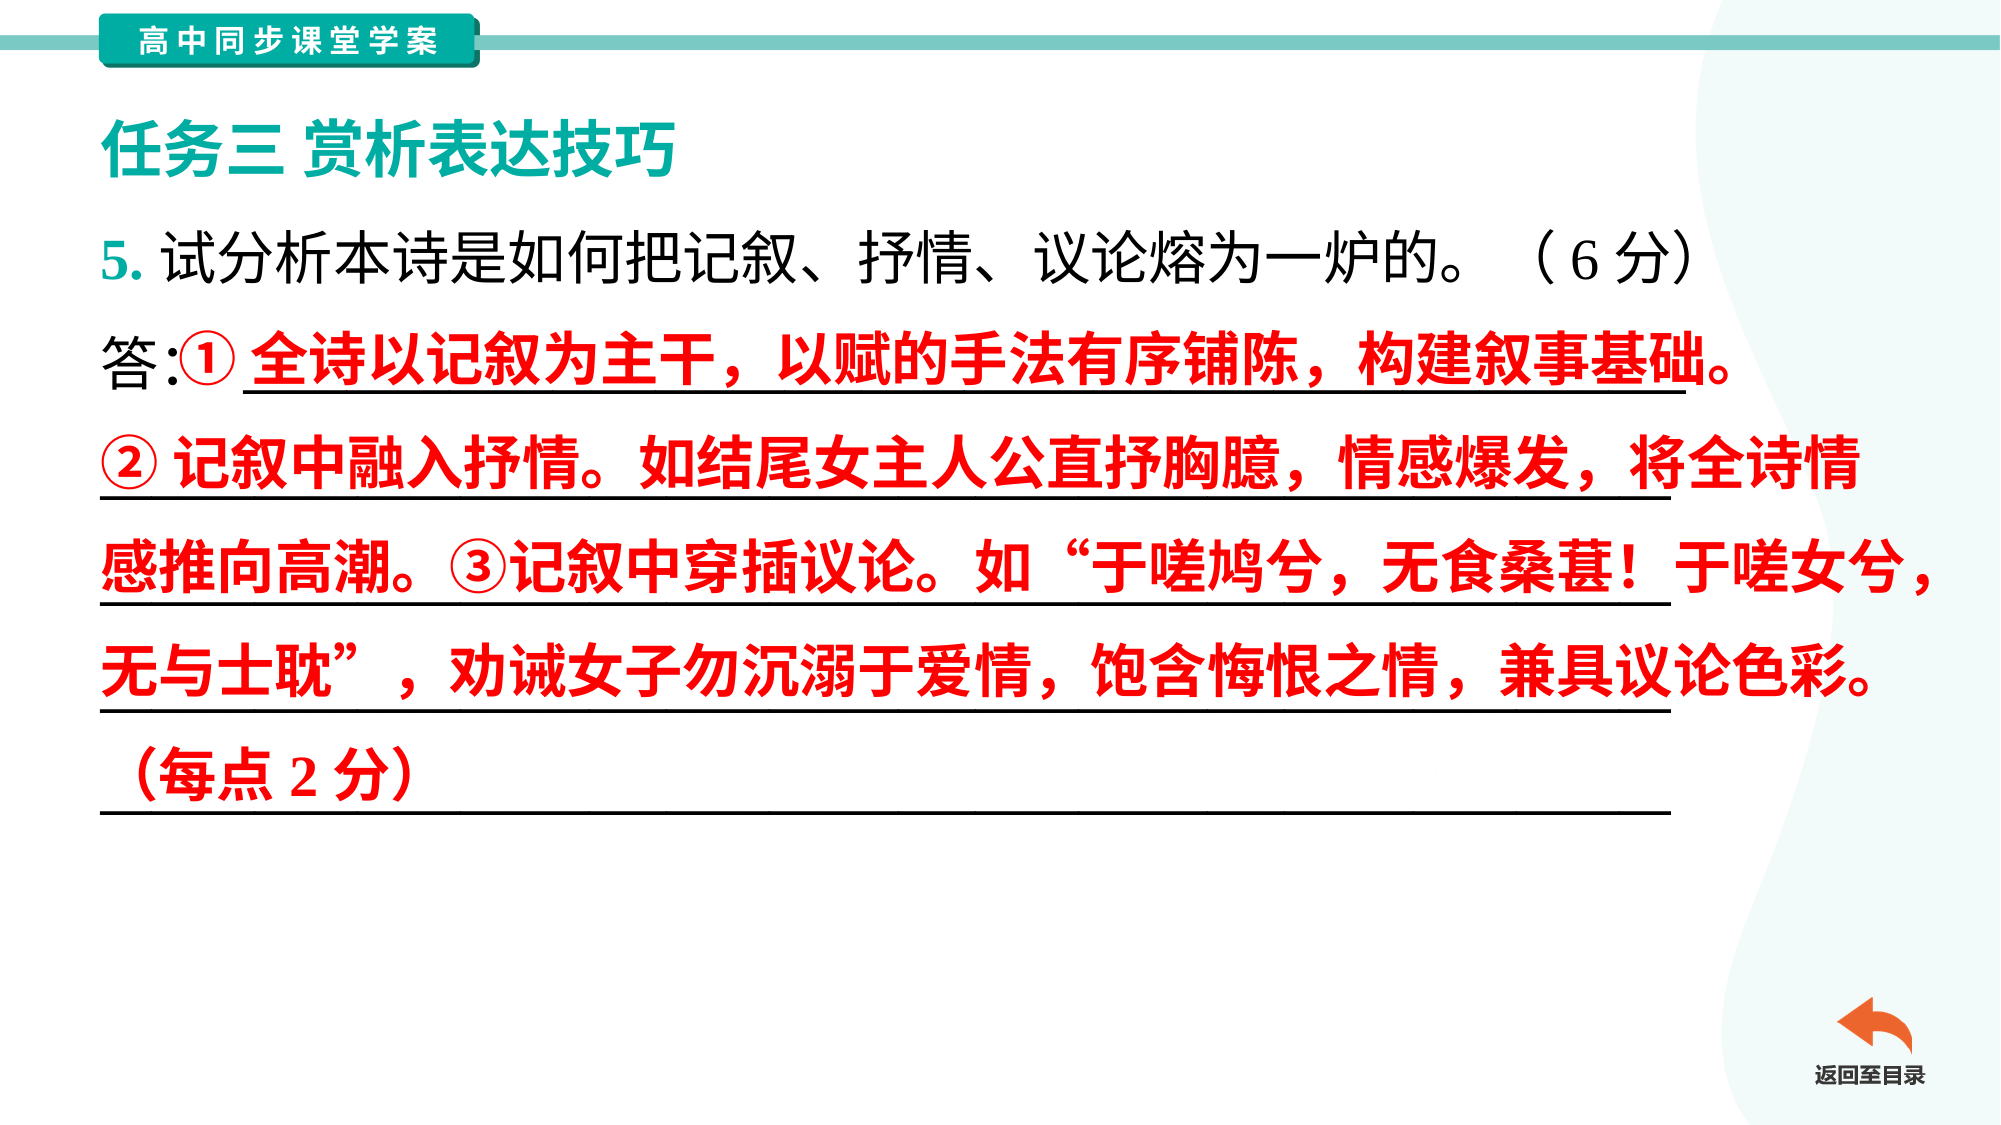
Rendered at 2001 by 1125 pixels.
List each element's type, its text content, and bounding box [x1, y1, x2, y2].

text_box 任务三 赏析表达技巧 [100, 76, 1899, 184]
text_box 5.试分析本诗是如何把记叙、抒情、议论熔为一炉的。（6分） 答： ________________________________________________________ _____________________________________________________________ _____________________________________________________________ _____________________________________________________________ _____________________________________________________________ [100, 797, 1899, 803]
picture [0, 0, 2000, 1125]
text_box 5.试分析本诗是如何把记叙、抒情、议论熔为一炉的。（6分） 答： ________________________________________________________ _____________________________________________________________ _____________________________________________________________ _____________________________________________________________ _____________________________________________________________ [100, 184, 1899, 287]
text_box ①全诗以记叙为主干，以赋的手法有序铺陈，构建叙事基础。 ②记叙中融入抒情。如结尾女主人公直抒胸臆，情感爆发，将全诗情 感推向高潮。③记叙中穿插议论。如“于嗟鸠兮，无食桑葚！于嗟女兮， 无与士耽”，劝诫女子勿沉溺于爱情，饱含悔恨之情，兼具议论色彩。 （每点2分） [100, 287, 1899, 797]
